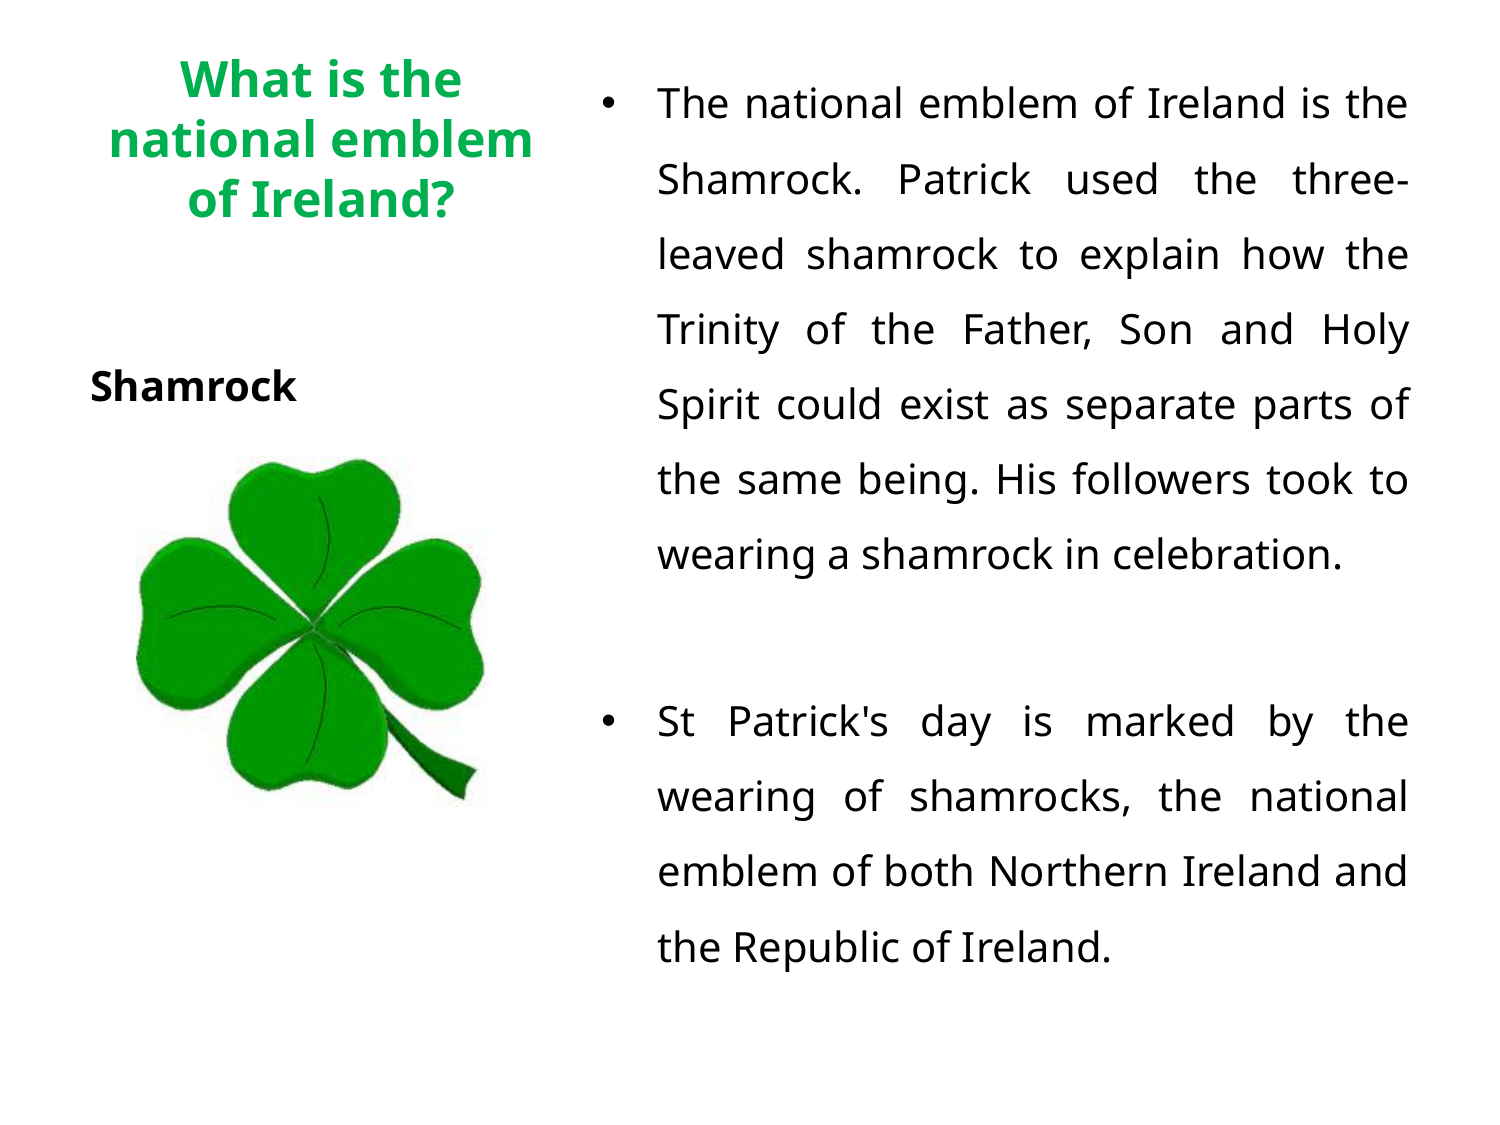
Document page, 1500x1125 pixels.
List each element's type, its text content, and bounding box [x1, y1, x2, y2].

list The national emblem of Ireland is the Shamrock. Patrick used the three-leaved shamrock to explain how the Trinity of the Father, Son and Holy Spirit could exist as separate parts of the same being. His followers took to wearing a shamrock in celebration. St Patrick's day is marked by the wearing of shamrocks, the national emblem of both Northern Ireland and the Republic of Ireland. [586, 44, 1425, 1005]
list Shamrock [75, 235, 569, 1005]
picture [136, 455, 489, 807]
title What is the national emblem of Ireland? [75, 44, 569, 235]
